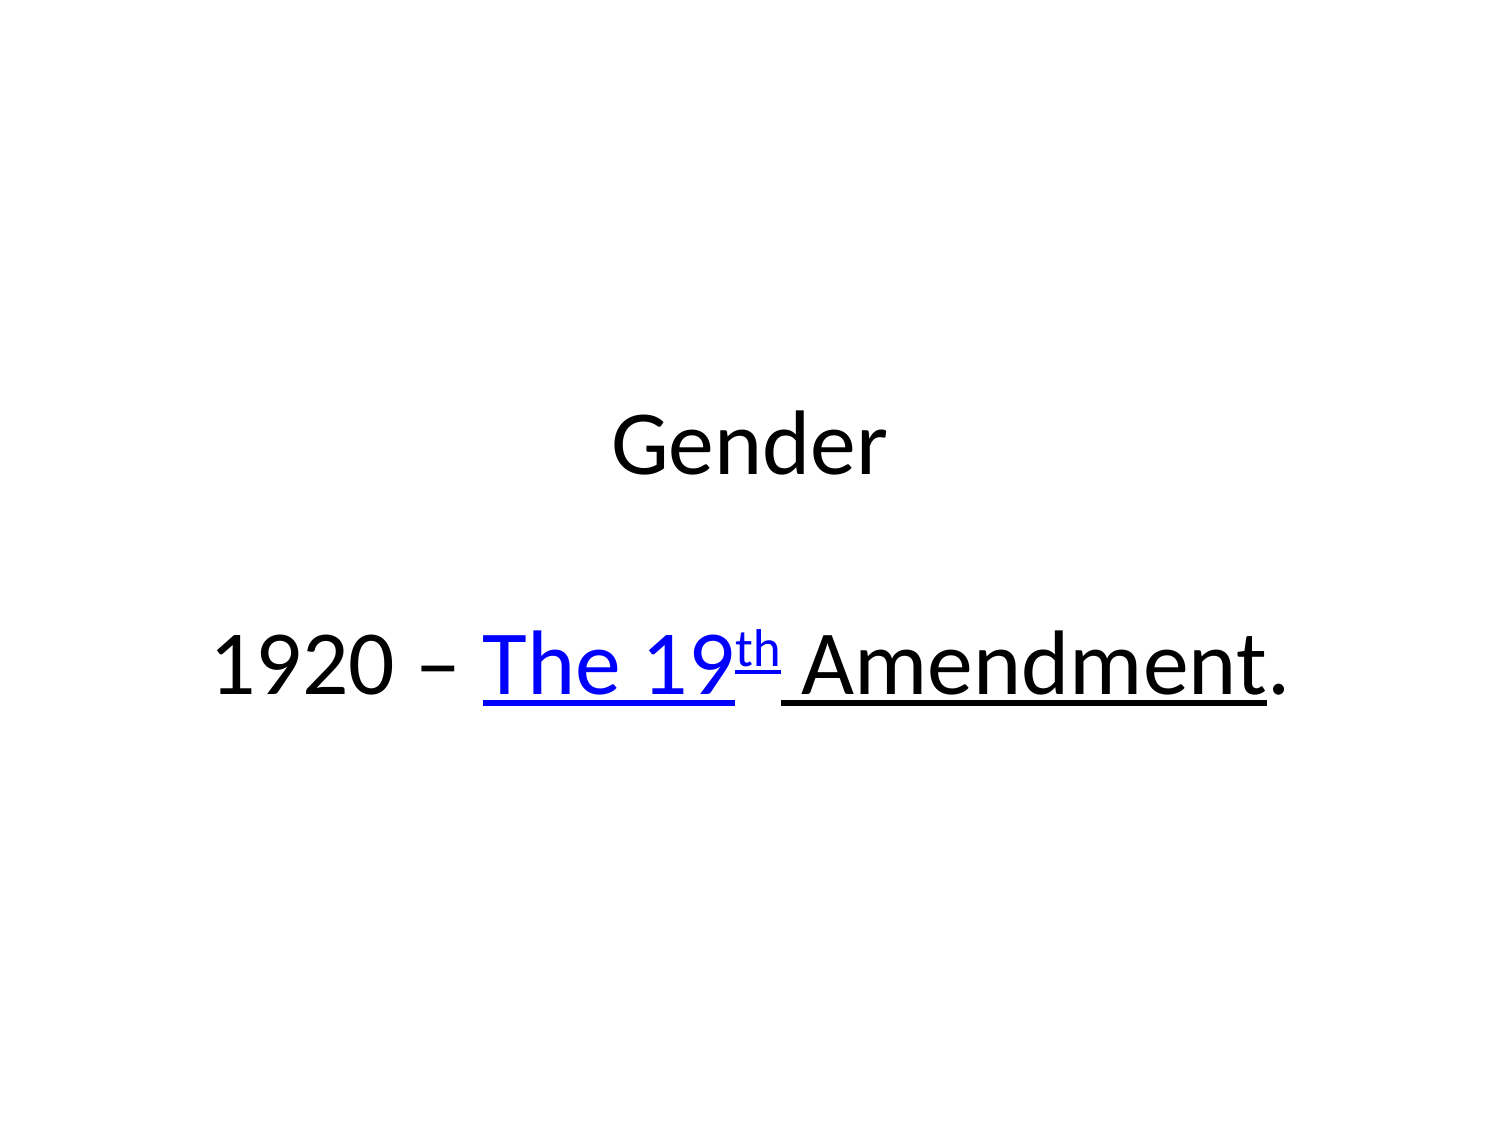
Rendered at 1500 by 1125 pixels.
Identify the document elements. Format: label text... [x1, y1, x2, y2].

title Gender 1920 – The 19th Amendment. [74, 44, 1426, 1051]
